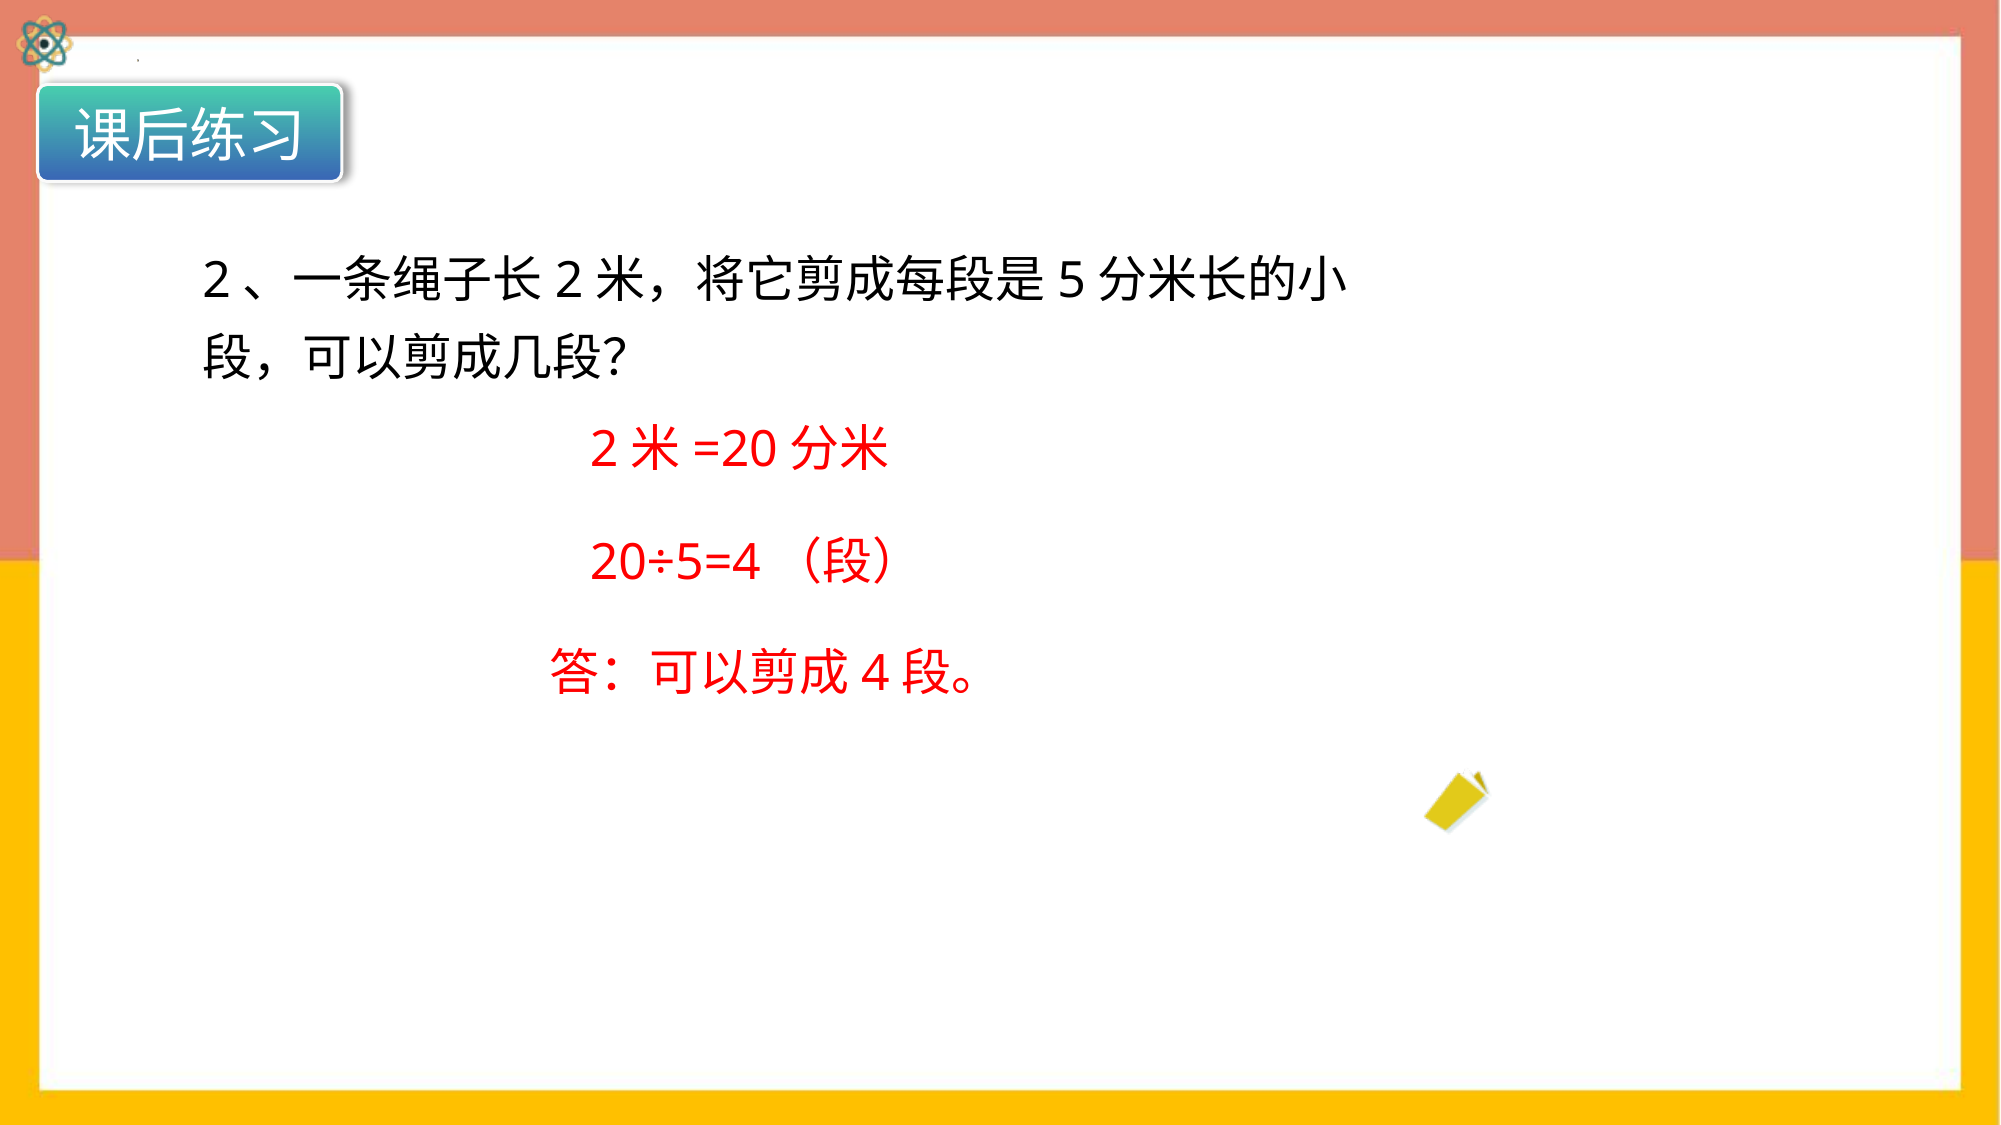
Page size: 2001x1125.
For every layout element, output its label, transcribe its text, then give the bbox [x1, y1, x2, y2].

text_box 2、一条绳子长2米，将它剪成每段是5分米长的小段，可以剪成几段？ [187, 221, 1404, 393]
picture [0, 0, 2001, 1125]
text_box 20÷5=4（段） [574, 521, 967, 632]
text_box 2米=20分米 [575, 409, 1002, 522]
text_box 答：可以剪成4段。 [534, 632, 1058, 736]
text_box 课后练习 [36, 83, 343, 183]
